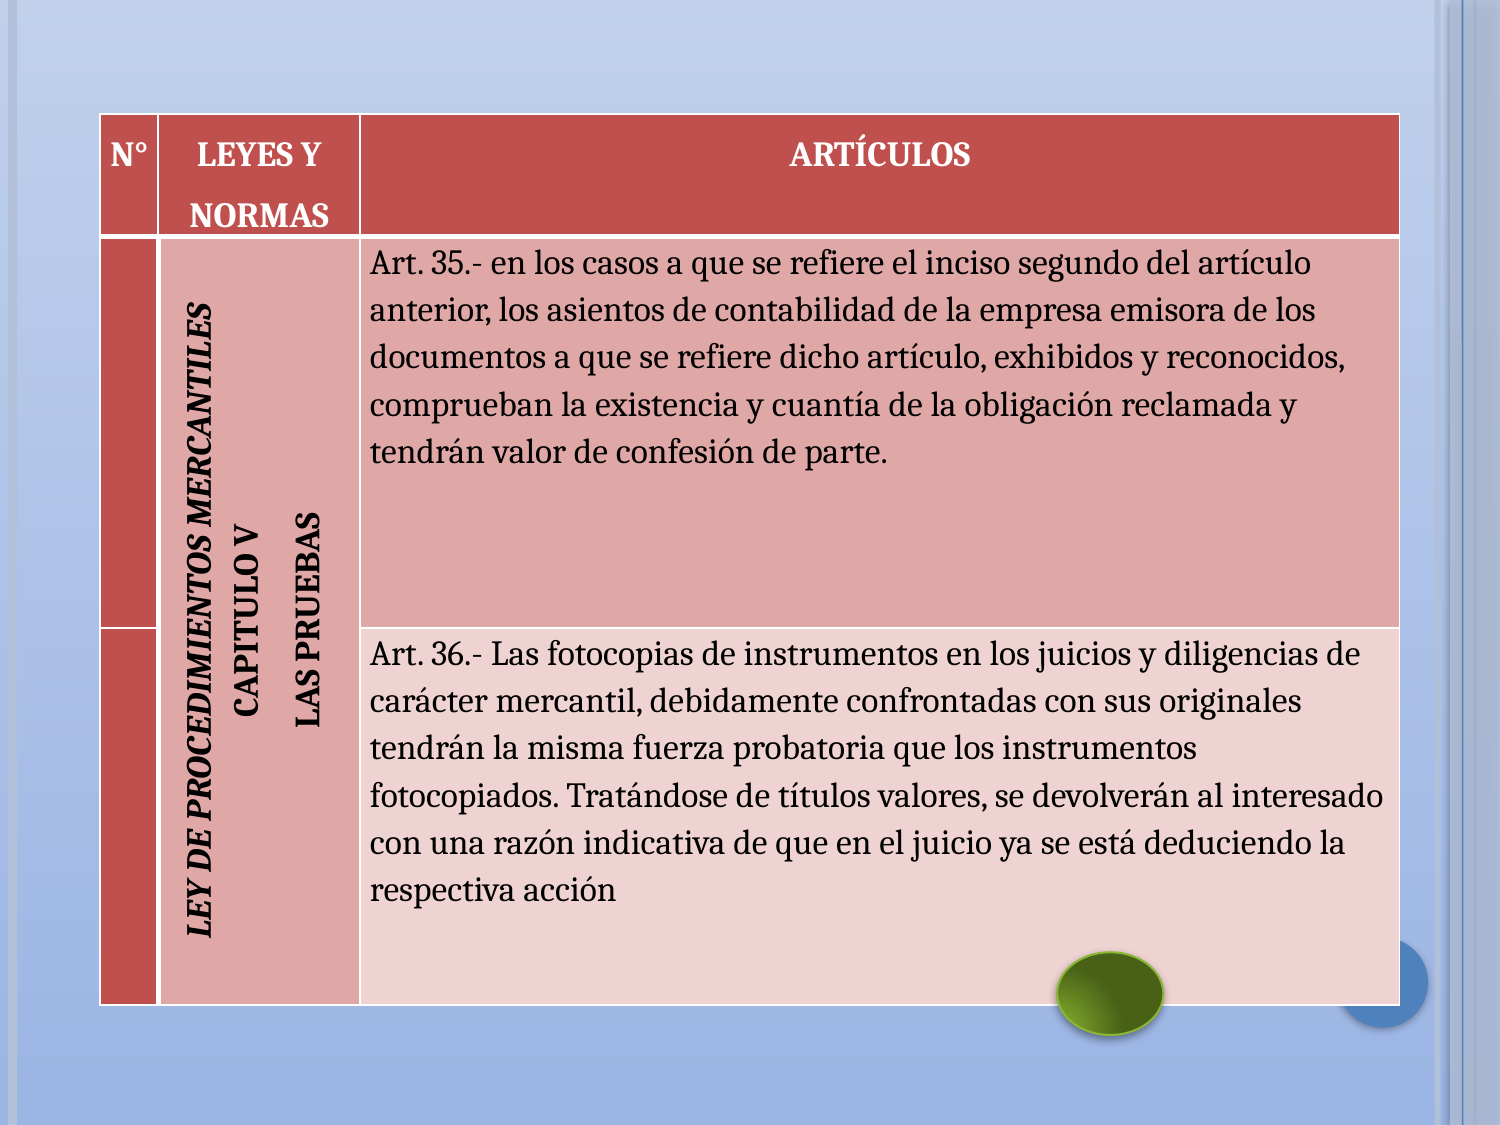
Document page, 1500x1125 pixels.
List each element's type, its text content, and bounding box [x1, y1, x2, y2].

text_box [1056, 951, 1165, 1036]
table_cell Art. 35.- en los casos a que se refiere el inciso segundo del artículo anterior, los asientos de contabilidad de la empresa emisora de los documentos a que se refiere dicho artículo, exhibidos y reconocidos, comprueban la existencia y cuantía de la obligación reclamada y tendrán valor de confesión de parte. [361, 239, 1399, 627]
table_cell LEY DE PROCEDIMIENTOS MERCANTILES CAPITULO V LAS PRUEBAS [161, 239, 359, 1004]
table_cell [101, 629, 156, 1004]
table_cell [101, 239, 156, 627]
table_header LEYES Y NORMAS [159, 115, 359, 234]
table_cell Art. 36.- Las fotocopias de instrumentos en los juicios y diligencias de carácter mercantil, debidamente confrontadas con sus originales tendrán la misma fuerza probatoria que los instrumentos fotocopiados. Tratándose de títulos valores, se devolverán al interesado con una razón indicativa de que en el juicio ya se está deduciendo la respectiva acción [361, 629, 1399, 1004]
table_header N° [101, 115, 157, 234]
table_header ARTÍCULOS [361, 115, 1399, 234]
